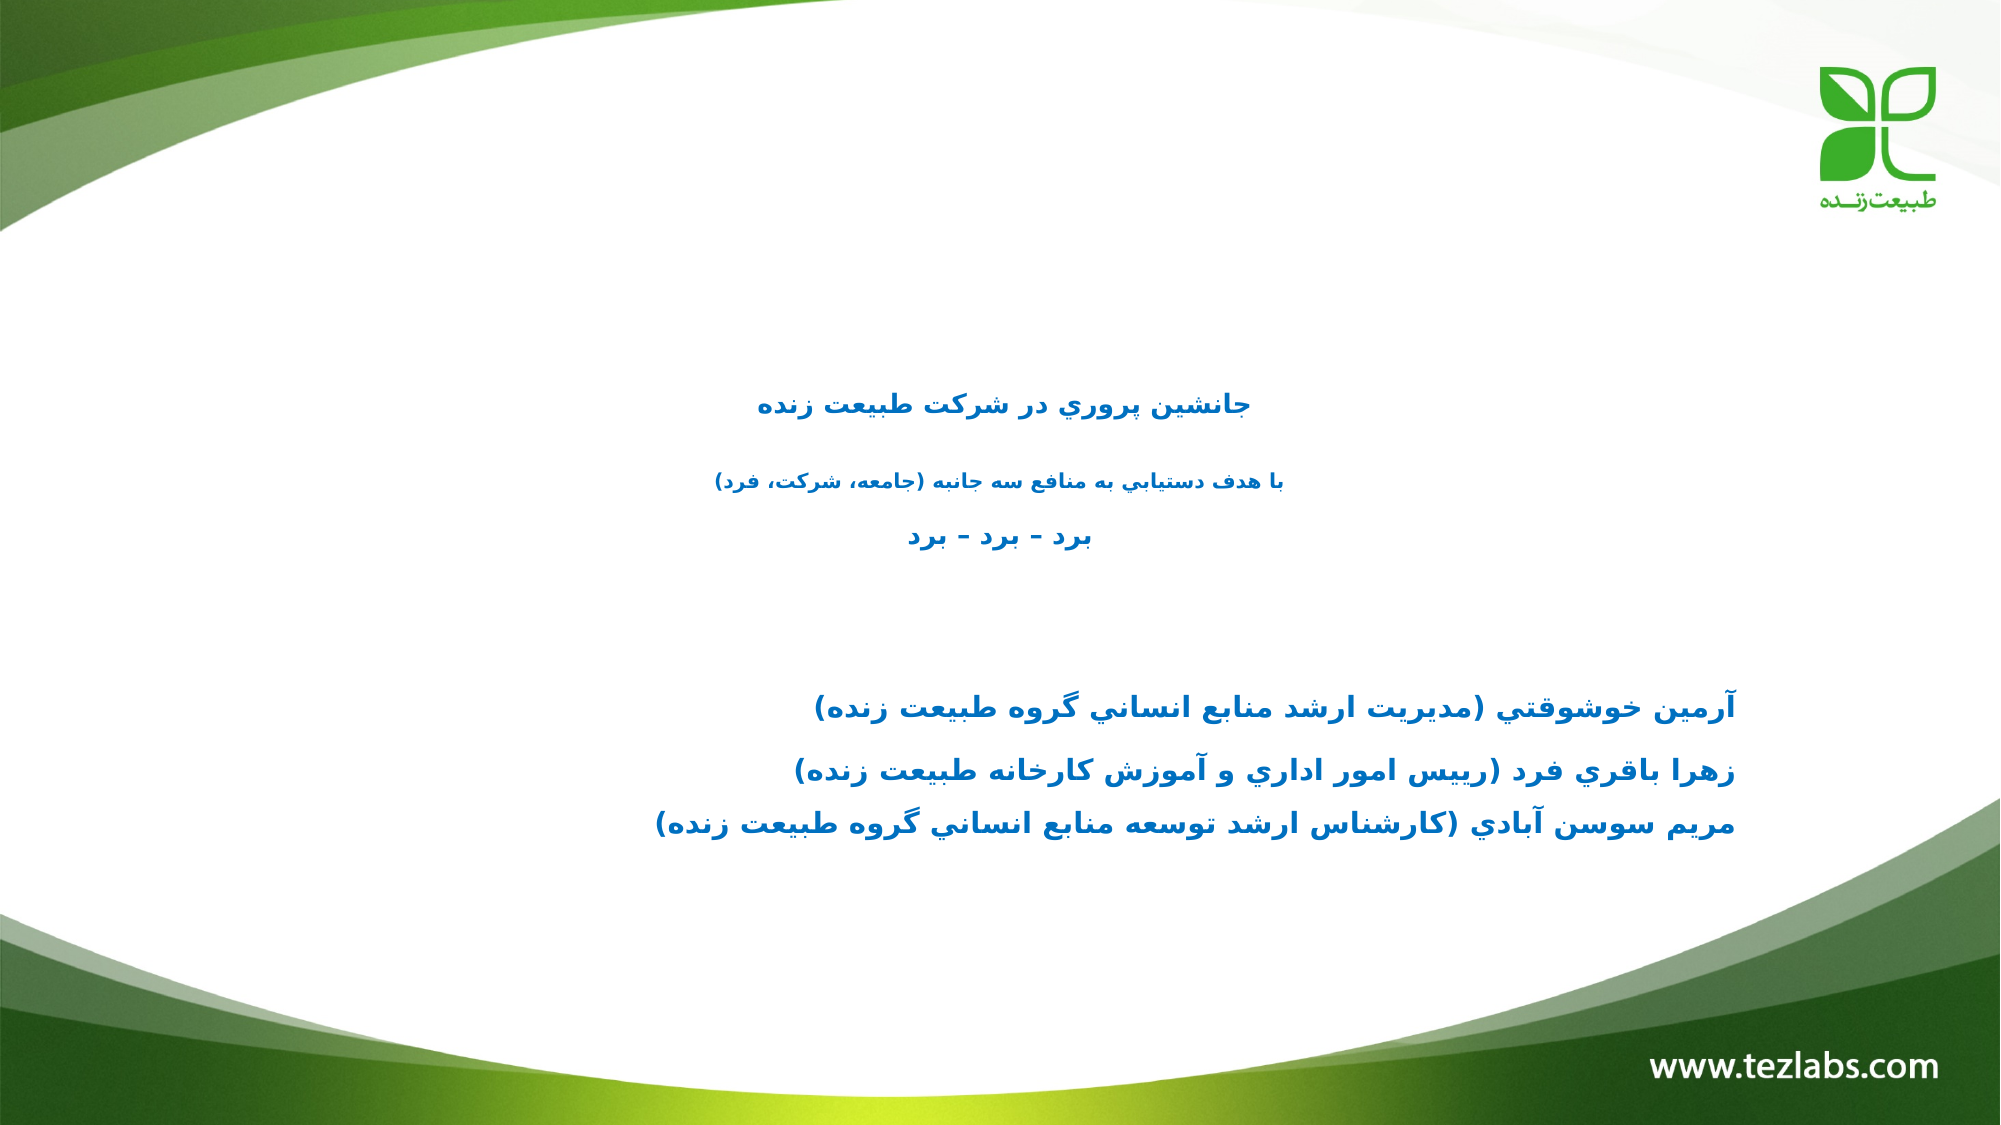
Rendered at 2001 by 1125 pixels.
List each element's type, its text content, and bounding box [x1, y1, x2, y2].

subtitle آرمين خوشوقتي (مديريت ارشد منابع انساني گروه طبيعت زنده) زهرا باقري فرد (رييس امور اداري و آموزش کارخانه طبيعت زنده) مريم سوسن آبادي (کارشناس ارشد توسعه منابع انساني گروه طبيعت زنده) [251, 685, 1752, 897]
picture [0, 0, 2000, 1125]
title جانشين پروري در شرکت طبيعت زنده با هدف دستيابي به منافع سه جانبه (جامعه، شرکت، فرد) برد – برد – برد [249, 24, 1750, 558]
